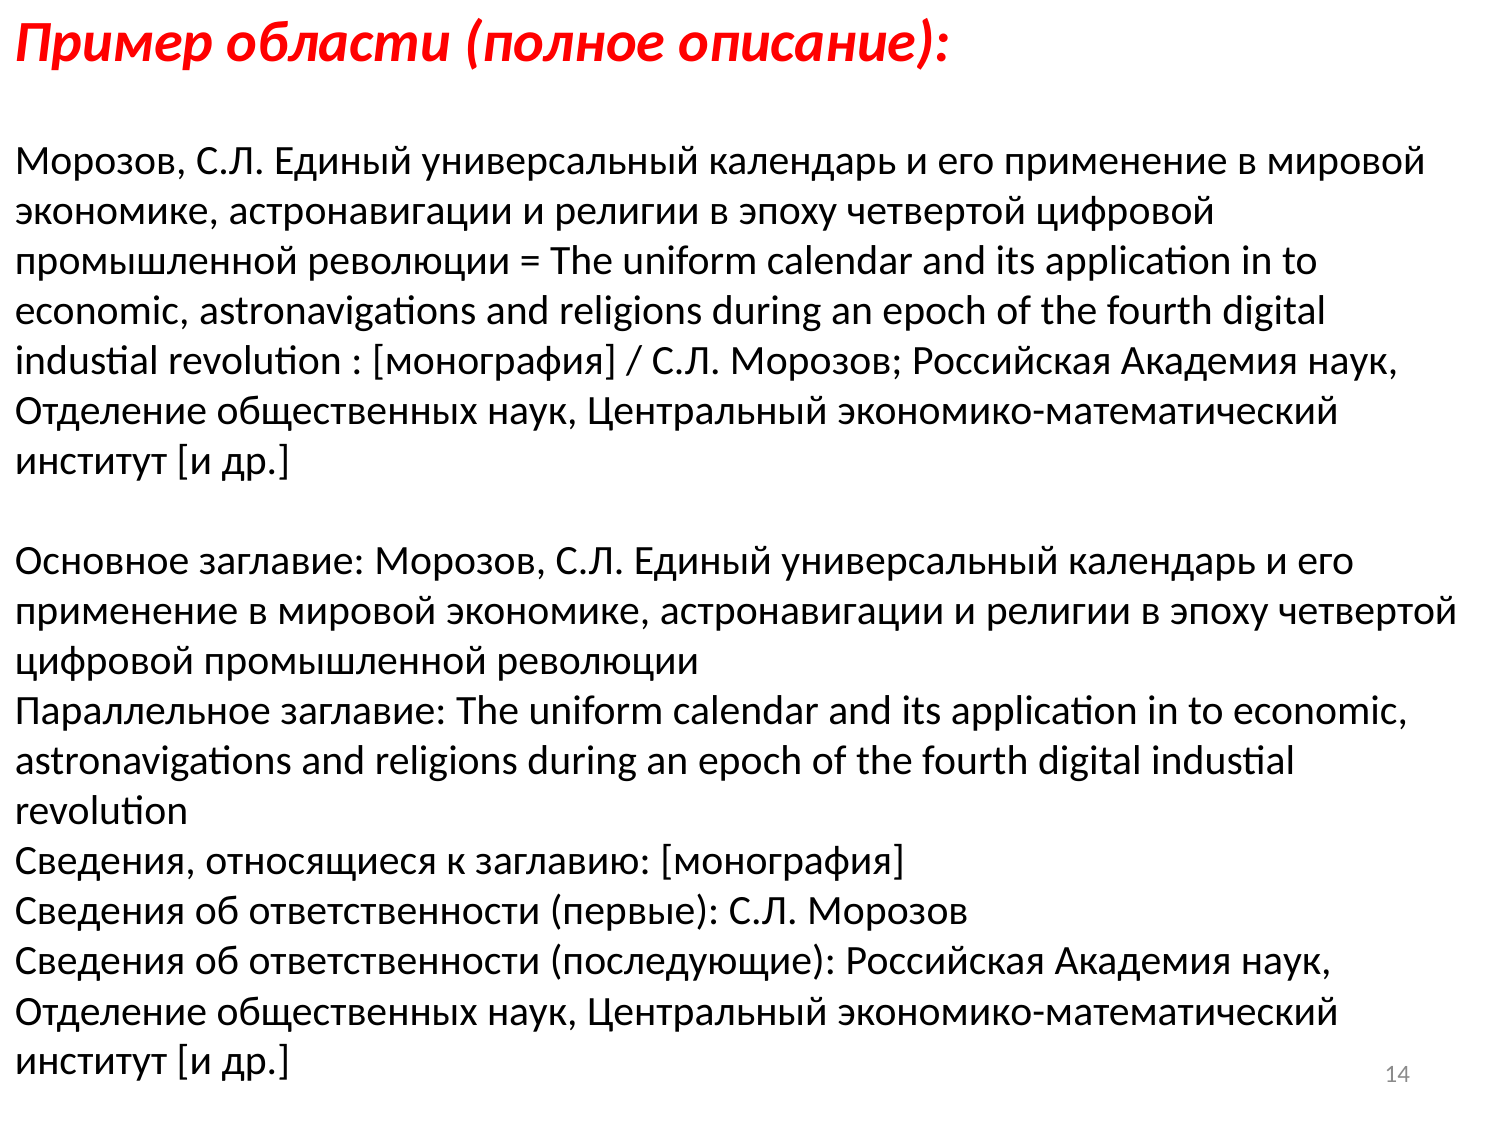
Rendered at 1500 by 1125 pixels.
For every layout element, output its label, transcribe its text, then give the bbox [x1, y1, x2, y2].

text_box Пример области (полное описание): Морозов, С.Л. Единый универсальный календарь и его применение в мировой экономике, астронавигации и религии в эпоху четвертой цифровой промышленной революции = The uniform calendar and its application in to economic, astronavigations and religions during an epoch of the fourth digital industial revolution : [монография] / С.Л. Морозов; Российская Академия наук, Отделение общественных наук, Центральный экономико-математический институт [и др.] Основное заглавие: Морозов, С.Л. Единый универсальный календарь и его применение в мировой экономике, астронавигации и религии в эпоху четвертой цифровой промышленной революции Параллельное заглавие: The uniform calendar and its application in to economic, astronavigations and religions during an epoch of the fourth digital industial revolution Сведения, относящиеся к заглавию: [монография] Сведения об ответственности (первые): С.Л. Морозов Сведения об ответственности (последующие): Российская Академия наук, Отделение общественных наук, Центральный экономико-математический институт [и др.] [0, 0, 1483, 1125]
